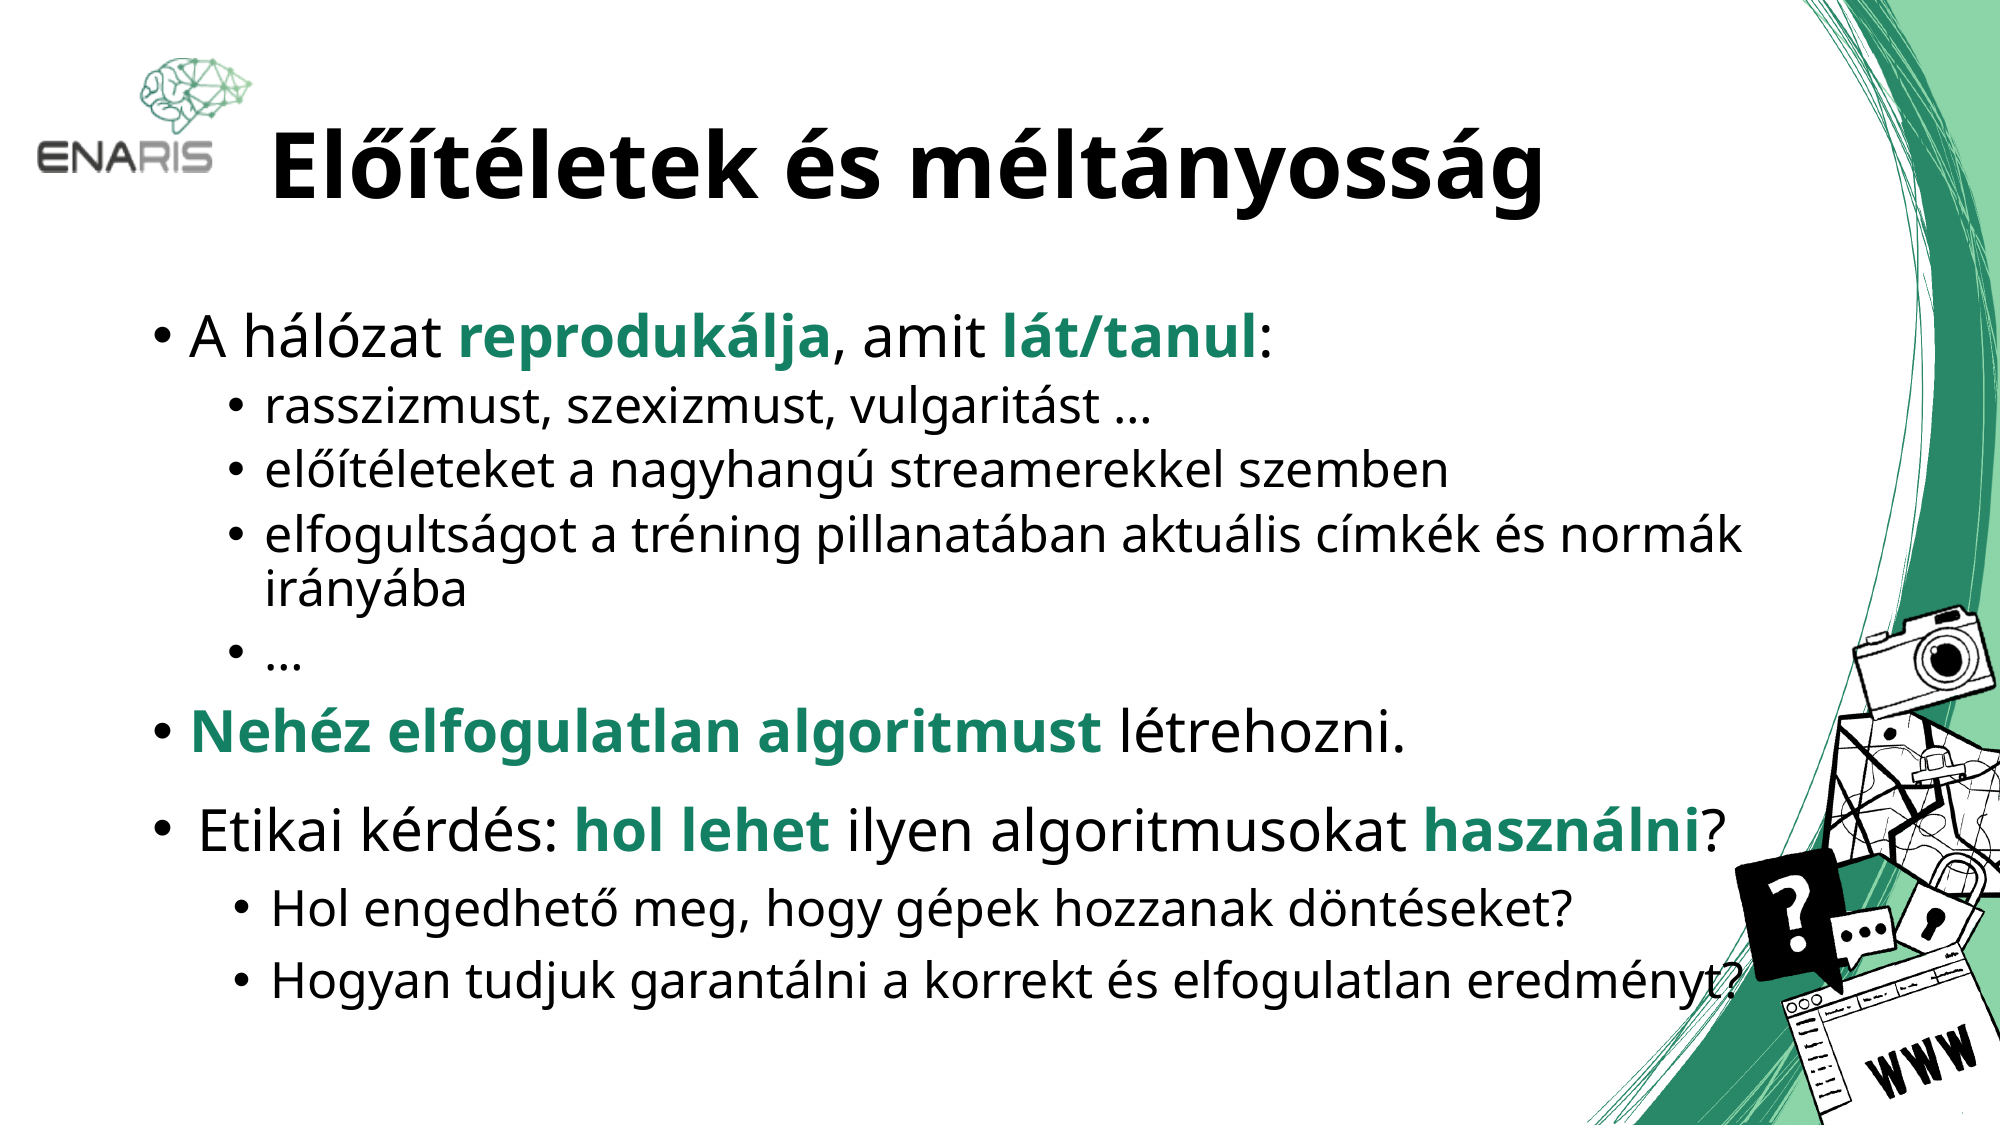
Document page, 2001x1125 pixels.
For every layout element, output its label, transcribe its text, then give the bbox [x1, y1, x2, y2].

title Előítéletek és méltányosság [253, 59, 1863, 278]
picture [37, 58, 254, 173]
list A hálózat reprodukálja, amit lát/tanul: rasszizmust, szexizmust, vulgaritást … előítéleteket a nagyhangú streamerekkel szemben elfogultságot a tréning pillanatában aktuális címkék és normák irányába … Nehéz elfogulatlan algoritmust létrehozni. Etikai kérdés: hol lehet ilyen algoritmusokat használni? Hol engedhető meg, hogy gépek hozzanak döntéseket? Hogyan tudjuk garantálni a korrekt és elfogulatlan eredményt? [137, 299, 1831, 1125]
picture [408, 0, 2000, 1125]
